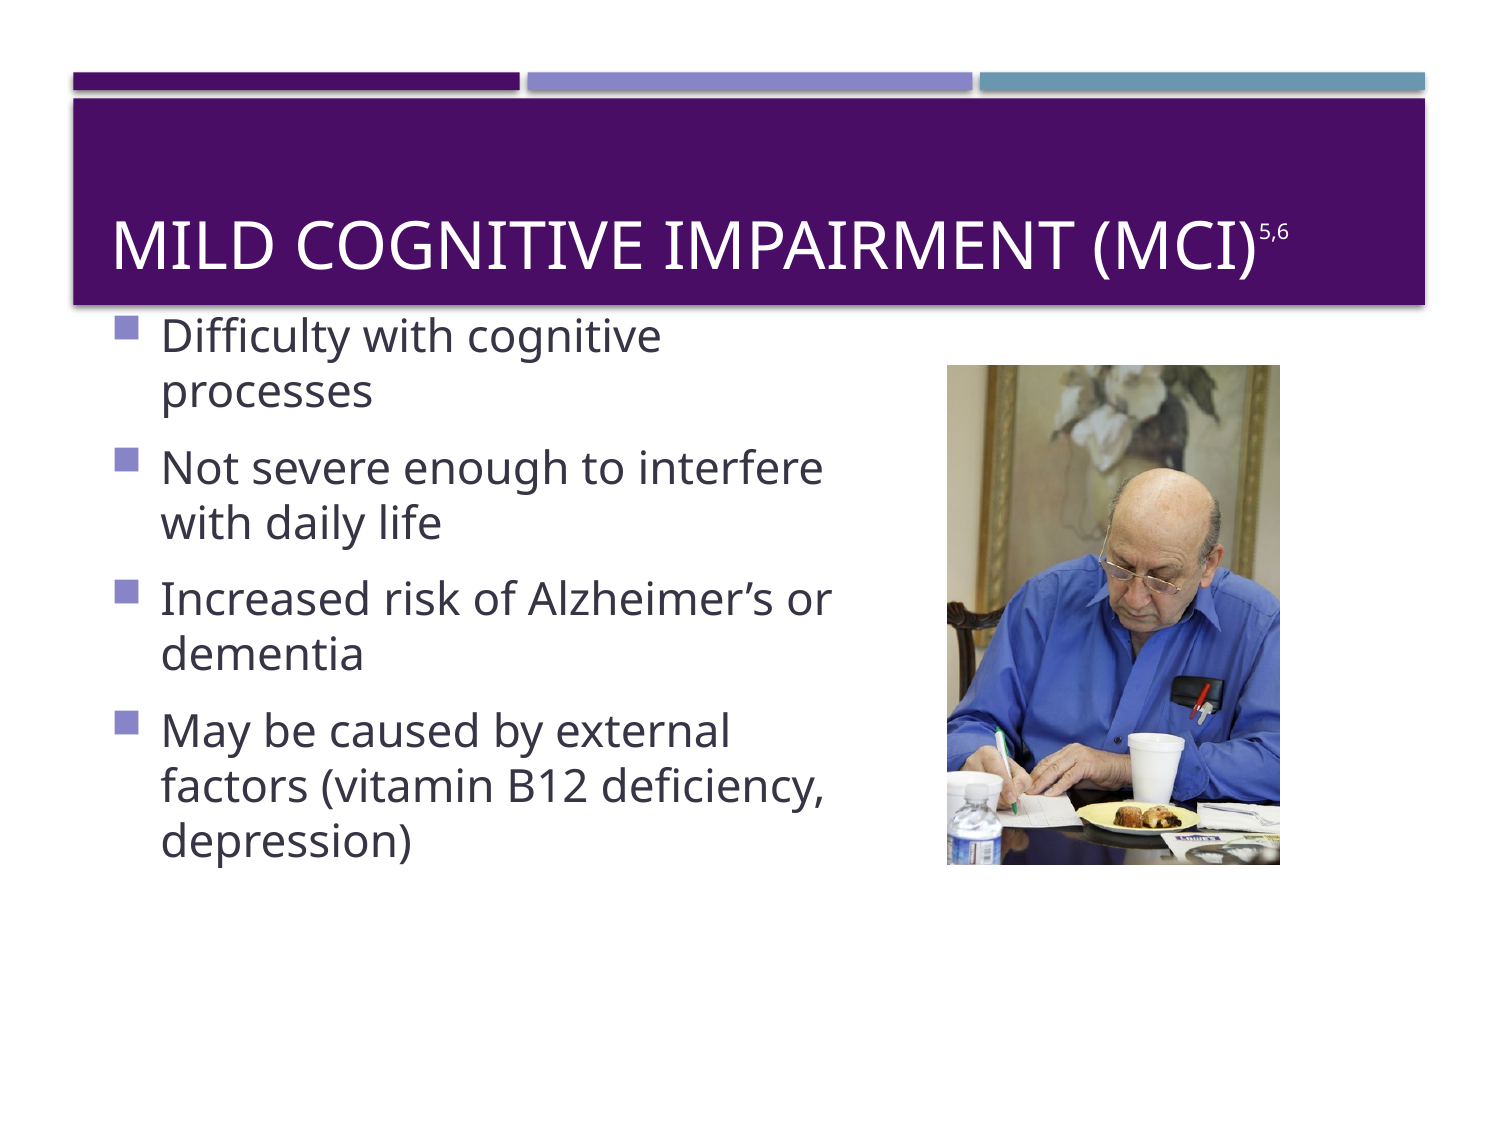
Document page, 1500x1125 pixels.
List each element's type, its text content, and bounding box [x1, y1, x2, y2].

title Mild Cognitive Impairment (MCI)5,6 [95, 112, 1406, 291]
picture [946, 364, 1281, 866]
list Difficulty with cognitive processes Not severe enough to interfere with daily life Increased risk of Alzheimer’s or dementia May be caused by external factors (vitamin B12 deficiency, depression) [95, 365, 897, 962]
